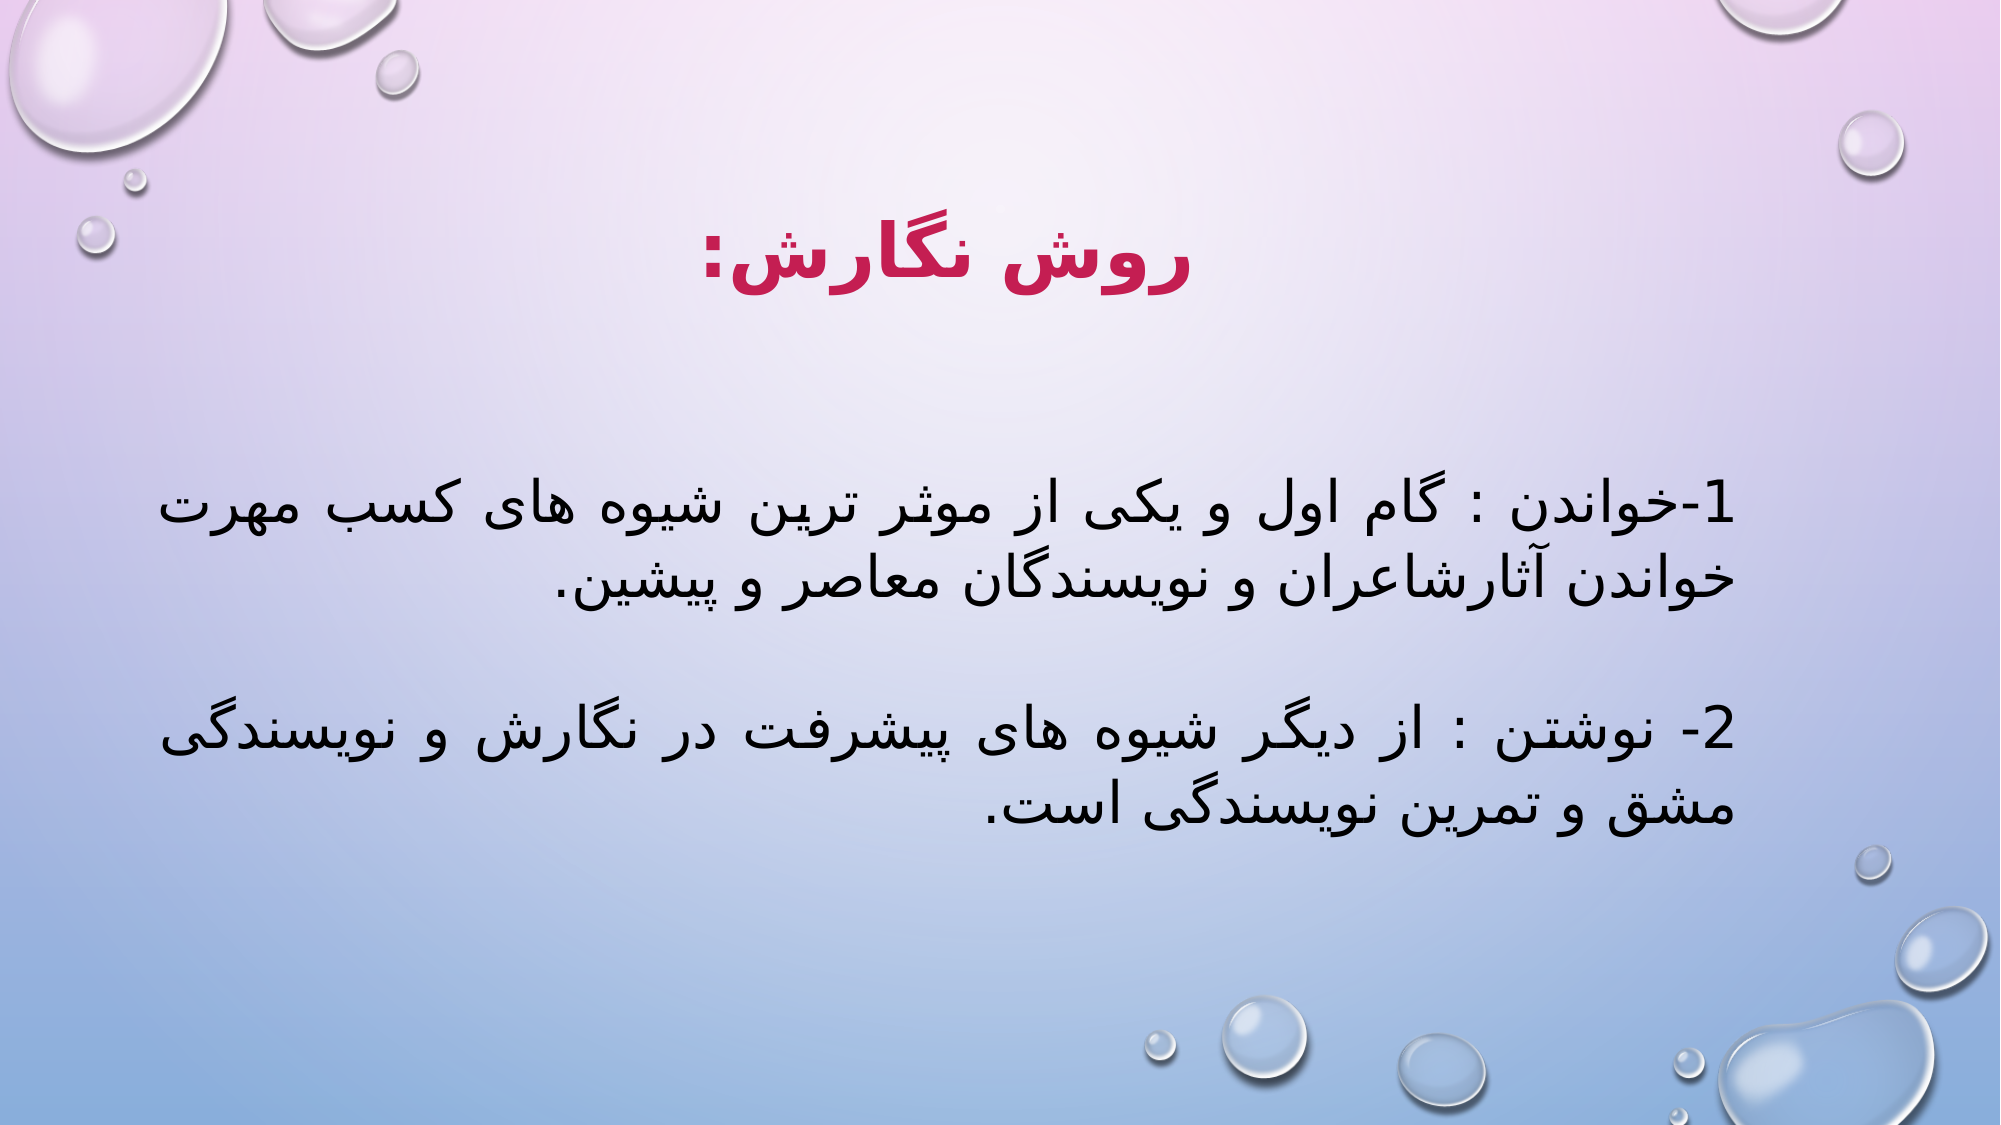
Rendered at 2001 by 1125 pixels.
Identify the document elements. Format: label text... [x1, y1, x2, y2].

picture [0, 0, 2000, 1125]
text_box روش نگارش: 1-خواندن : گام اول و یکی از موثر ترین شیوه های کسب مهرت خواندن آثارشاعران و نویسندگان معاصر و پیشین. 2- نوشتن : از دیگر شیوه های پیشرفت در نگارش و نویسندگی مشق و تمرین نویسندگی است. [139, 188, 1754, 843]
